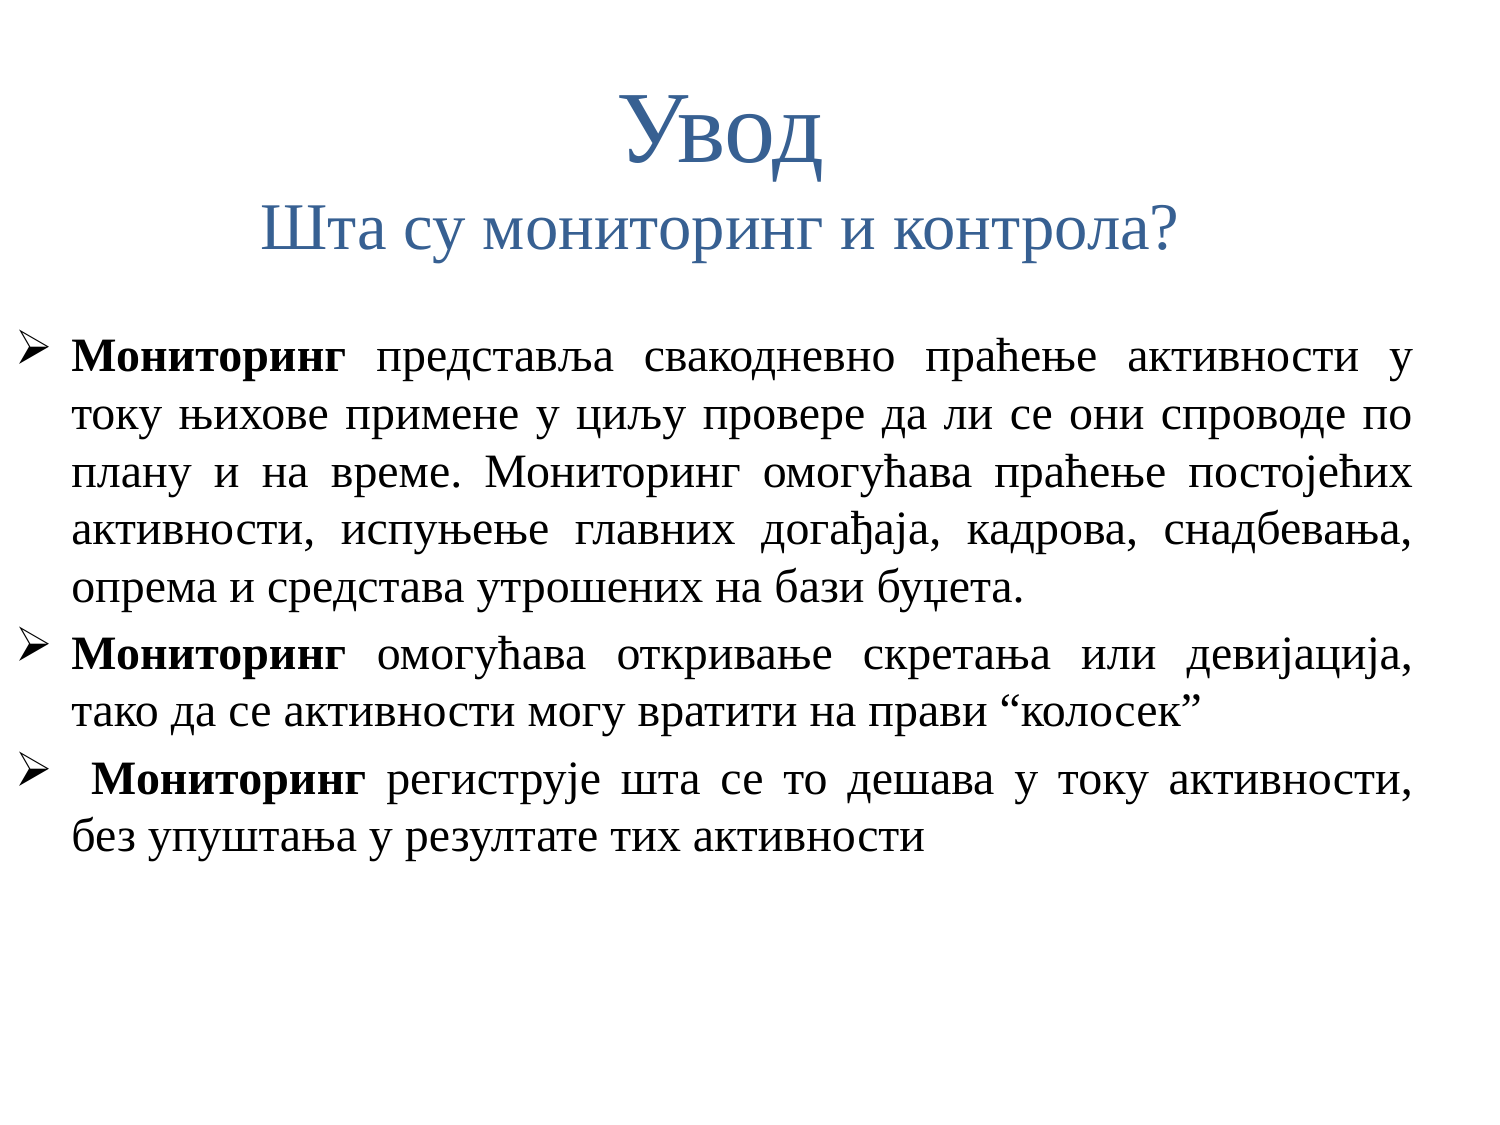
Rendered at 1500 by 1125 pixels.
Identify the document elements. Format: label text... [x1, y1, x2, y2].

title Увод Шта су мониторинг и контрола? [35, 46, 1407, 277]
list Мониторинг представља свакодневно праћење активности у току њихове примене у циљу провере да ли се они спроводе по плану и на време. Мониторинг омогућава праћење постојећих активности, испуњење главних догађаја, кадрова, снадбевања, опрема и средстава утрошених на бази буџета. Мониторинг омогућава откривање скретања или девијација, тако да се активности могу вратити на прави “колосек” Мониторинг региструје шта се то дешава у току активности, без упуштања у резултате тих активности [0, 316, 1430, 1067]
